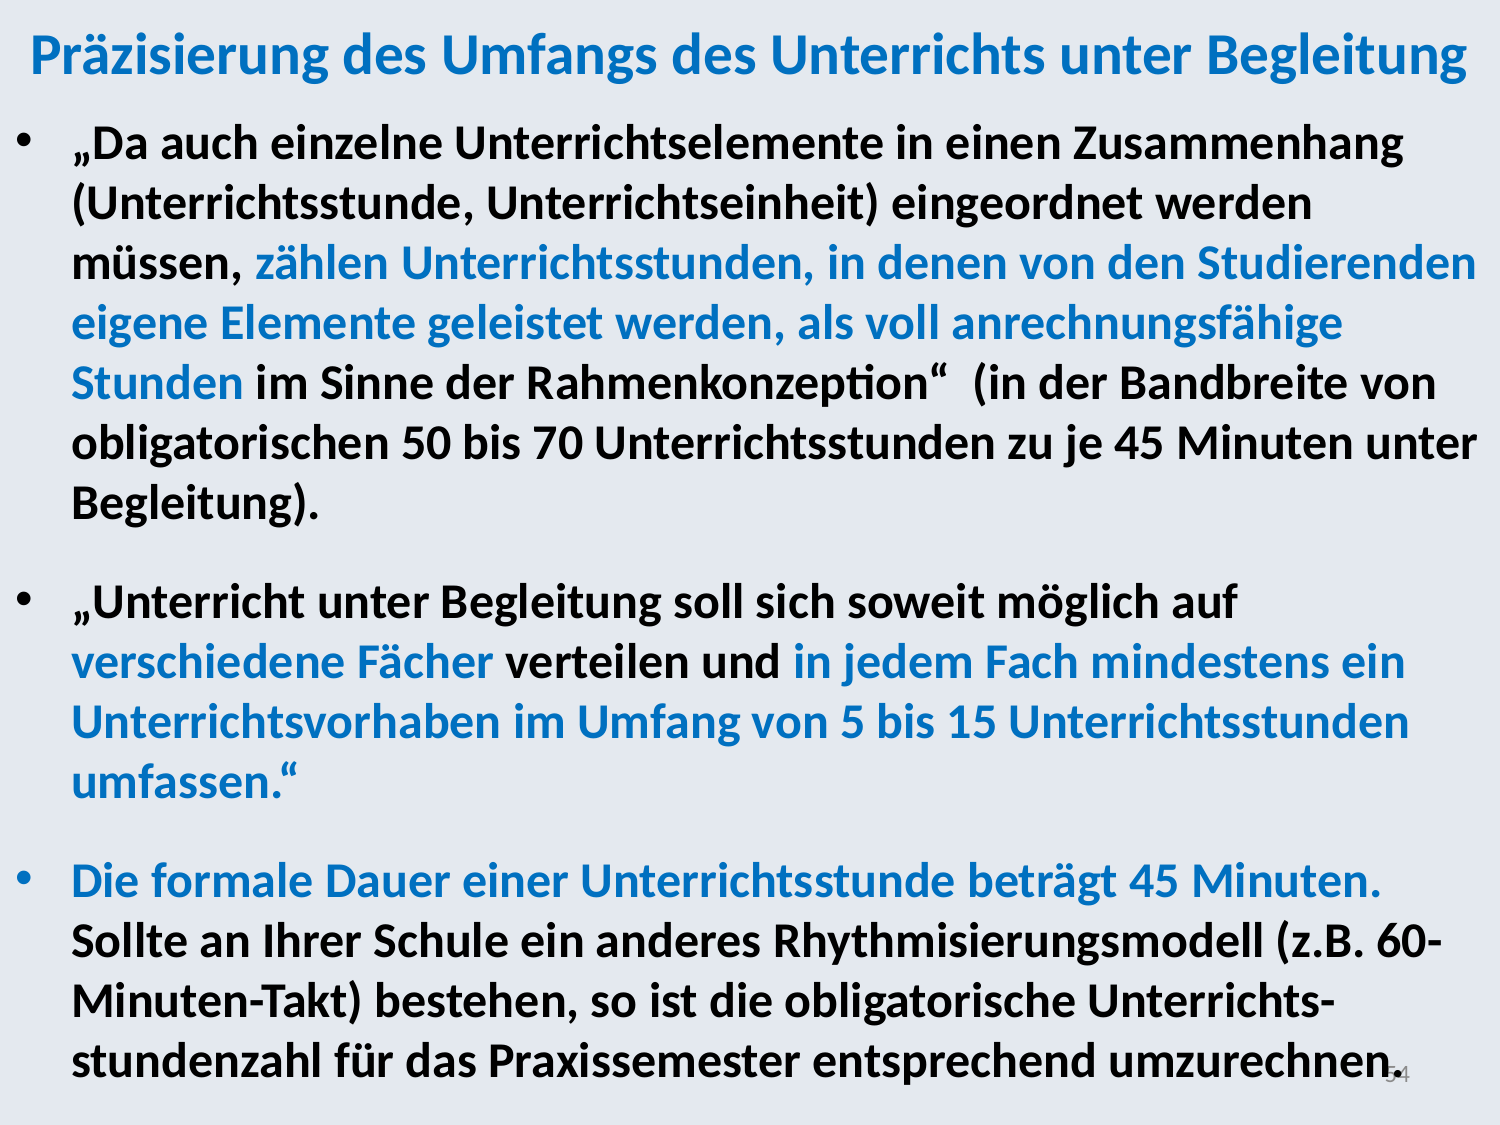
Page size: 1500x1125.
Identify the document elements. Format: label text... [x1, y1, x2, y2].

slide_number 54 [1074, 1042, 1425, 1103]
list „Da auch einzelne Unterrichtselemente in einen Zusammenhang (Unterrichtsstunde, Unterrichtseinheit) eingeordnet werden müssen, zählen Unterrichtsstunden, in denen von den Studierenden eigene Elemente geleistet werden, als voll anrechnungsfähige Stunden im Sinne der Rahmenkonzeption“ (in der Bandbreite von obligatorischen 50 bis 70 Unterrichtsstunden zu je 45 Minuten unter Begleitung). „Unterricht unter Begleitung soll sich soweit möglich auf verschiedene Fächer verteilen und in jedem Fach mindestens ein Unterrichtsvorhaben im Umfang von 5 bis 15 Unterrichtsstunden umfassen.“ Die formale Dauer einer Unterrichtsstunde beträgt 45 Minuten. Sollte an Ihrer Schule ein anderes Rhythmisierungsmodell (z.B. 60-Minuten-Takt) bestehen, so ist die obligatorische Unterrichts-stundenzahl für das Praxissemester entsprechend umzurechnen. [0, 101, 1500, 1125]
title Präzisierung des Umfangs des Unterrichts unter Begleitung [0, 0, 1500, 101]
